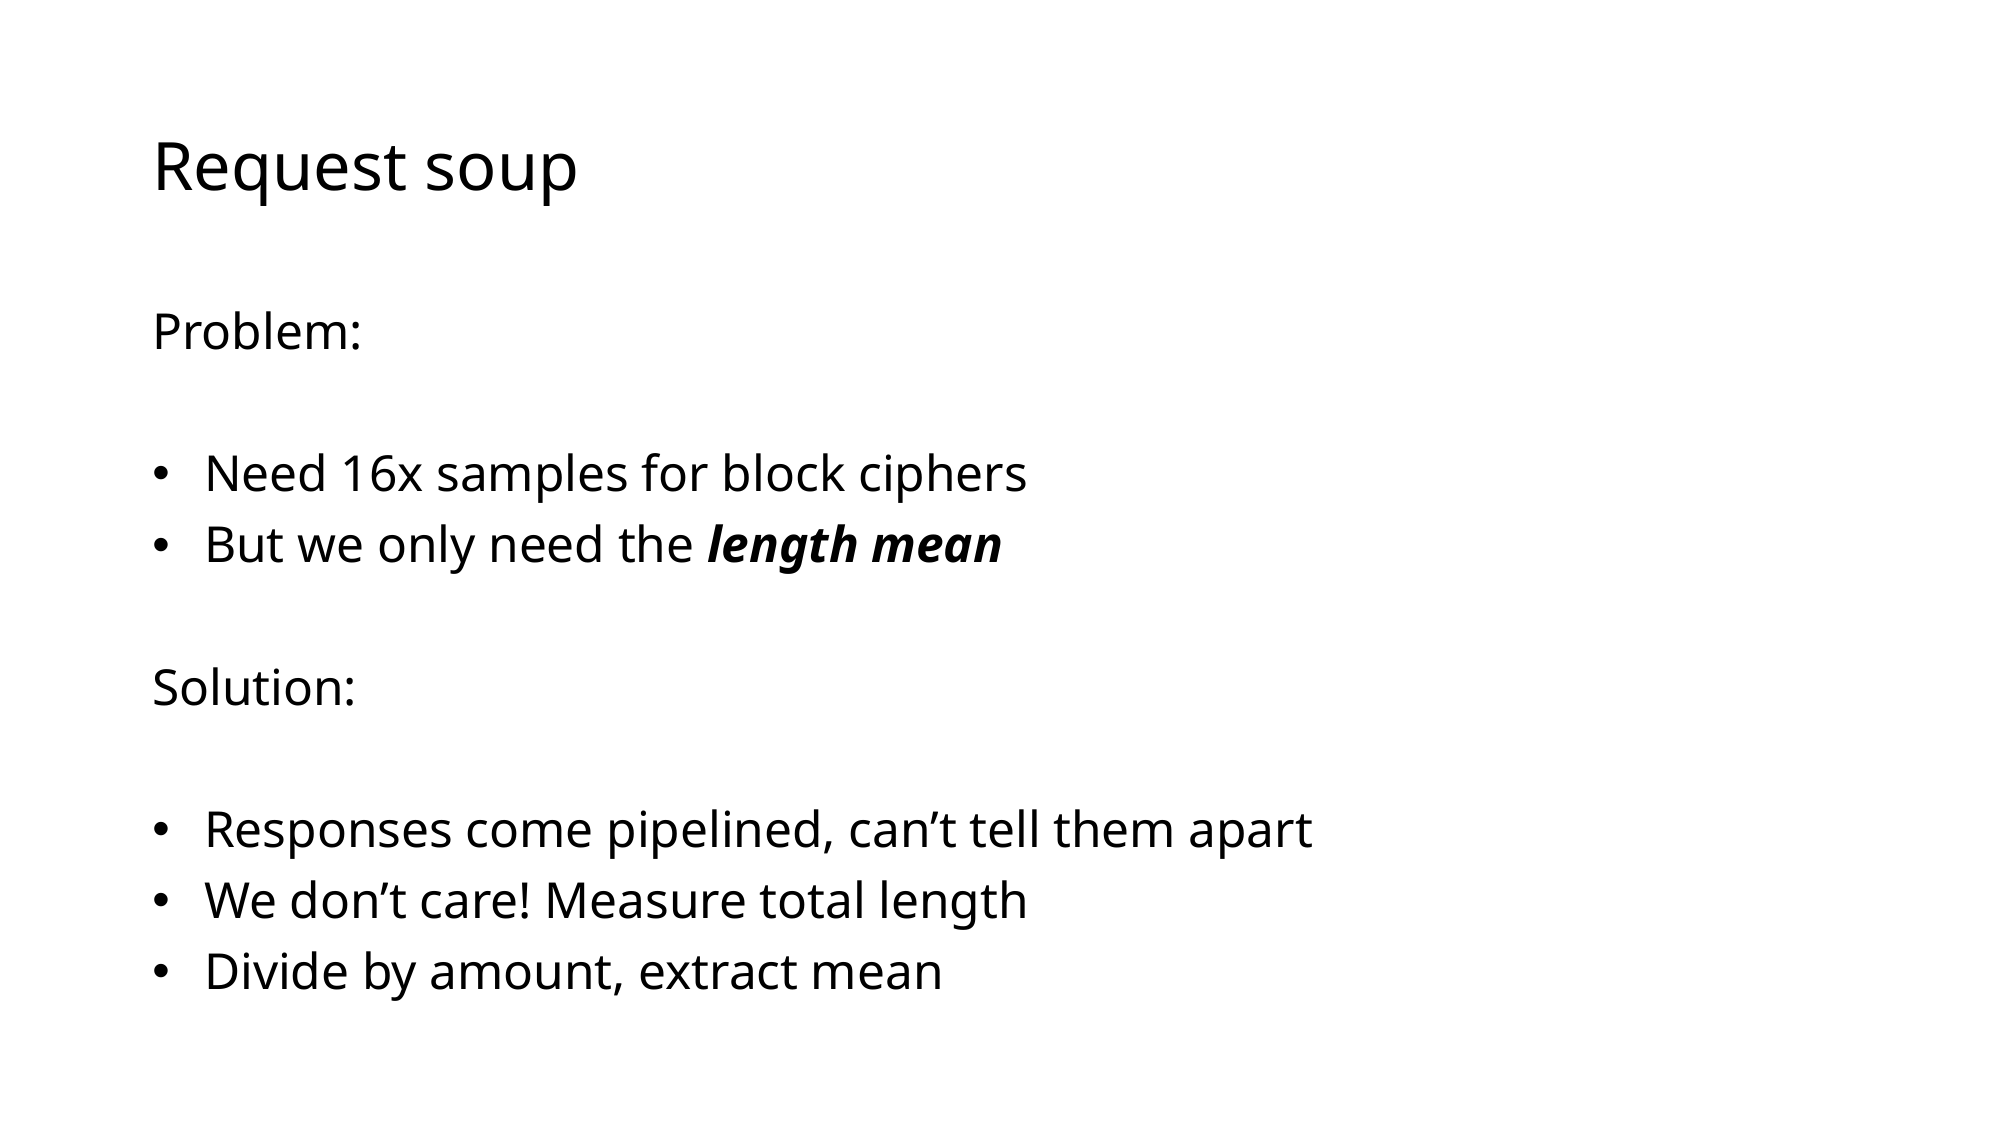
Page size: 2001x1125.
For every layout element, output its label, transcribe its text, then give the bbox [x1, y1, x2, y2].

title Request soup [137, 59, 1863, 278]
list Problem: Need 16x samples for block ciphers But we only need the length mean Solution: Responses come pipelined, can’t tell them apart We don’t care! Measure total length Divide by amount, extract mean [137, 299, 1863, 1014]
